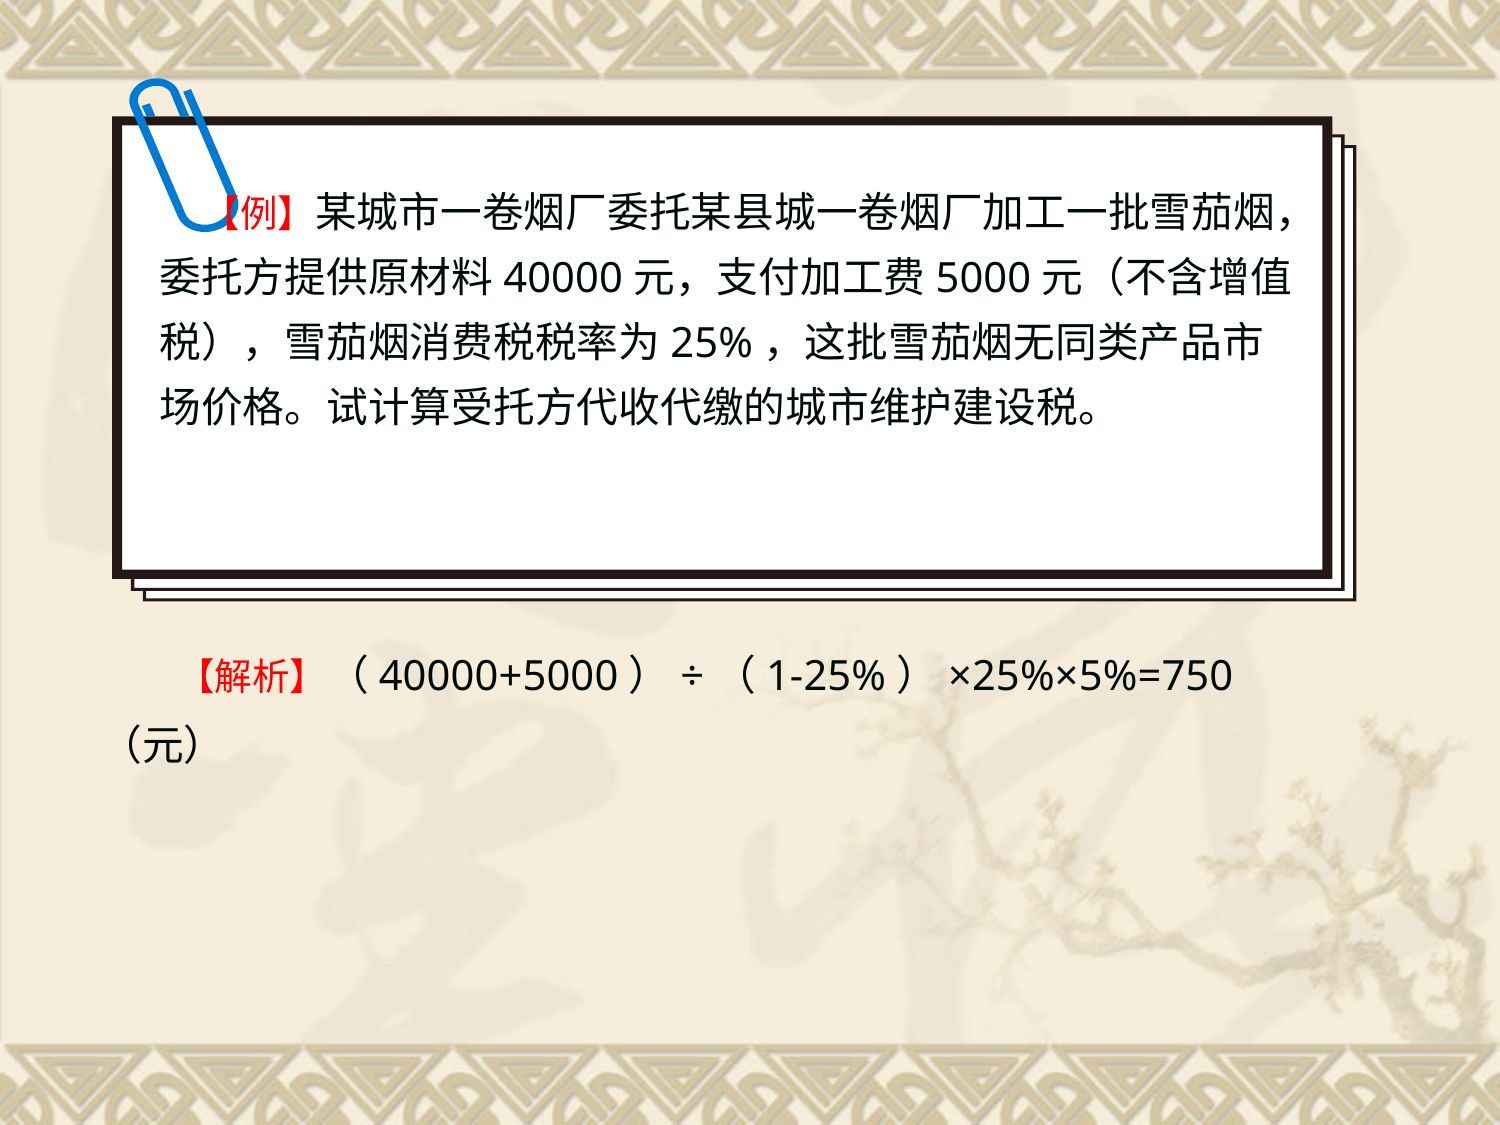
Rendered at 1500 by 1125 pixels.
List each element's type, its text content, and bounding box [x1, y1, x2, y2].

text_box 【解析】（40000+5000）÷（1-25%）×25%×5%=750（元） [85, 621, 1357, 952]
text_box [111, 78, 1359, 602]
picture [0, 0, 1500, 1125]
